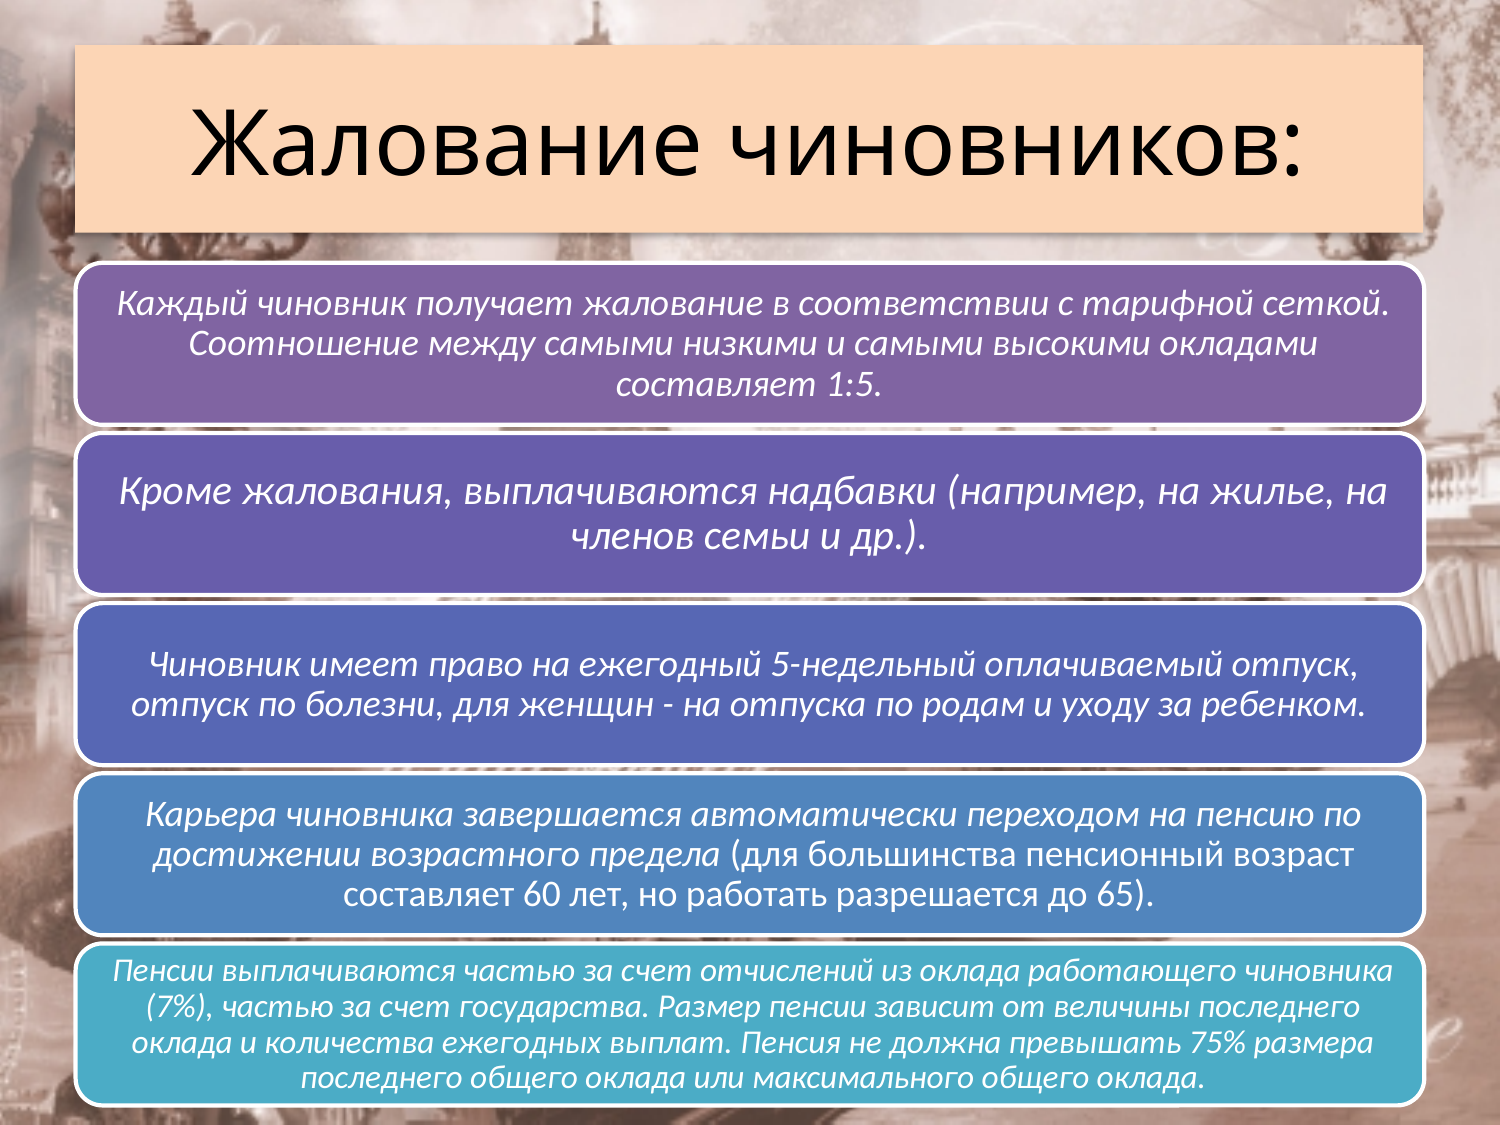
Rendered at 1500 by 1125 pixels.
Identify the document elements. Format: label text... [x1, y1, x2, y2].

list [74, 262, 1426, 1107]
title Жалование чиновников: [75, 45, 1424, 233]
picture [0, 0, 1500, 1125]
